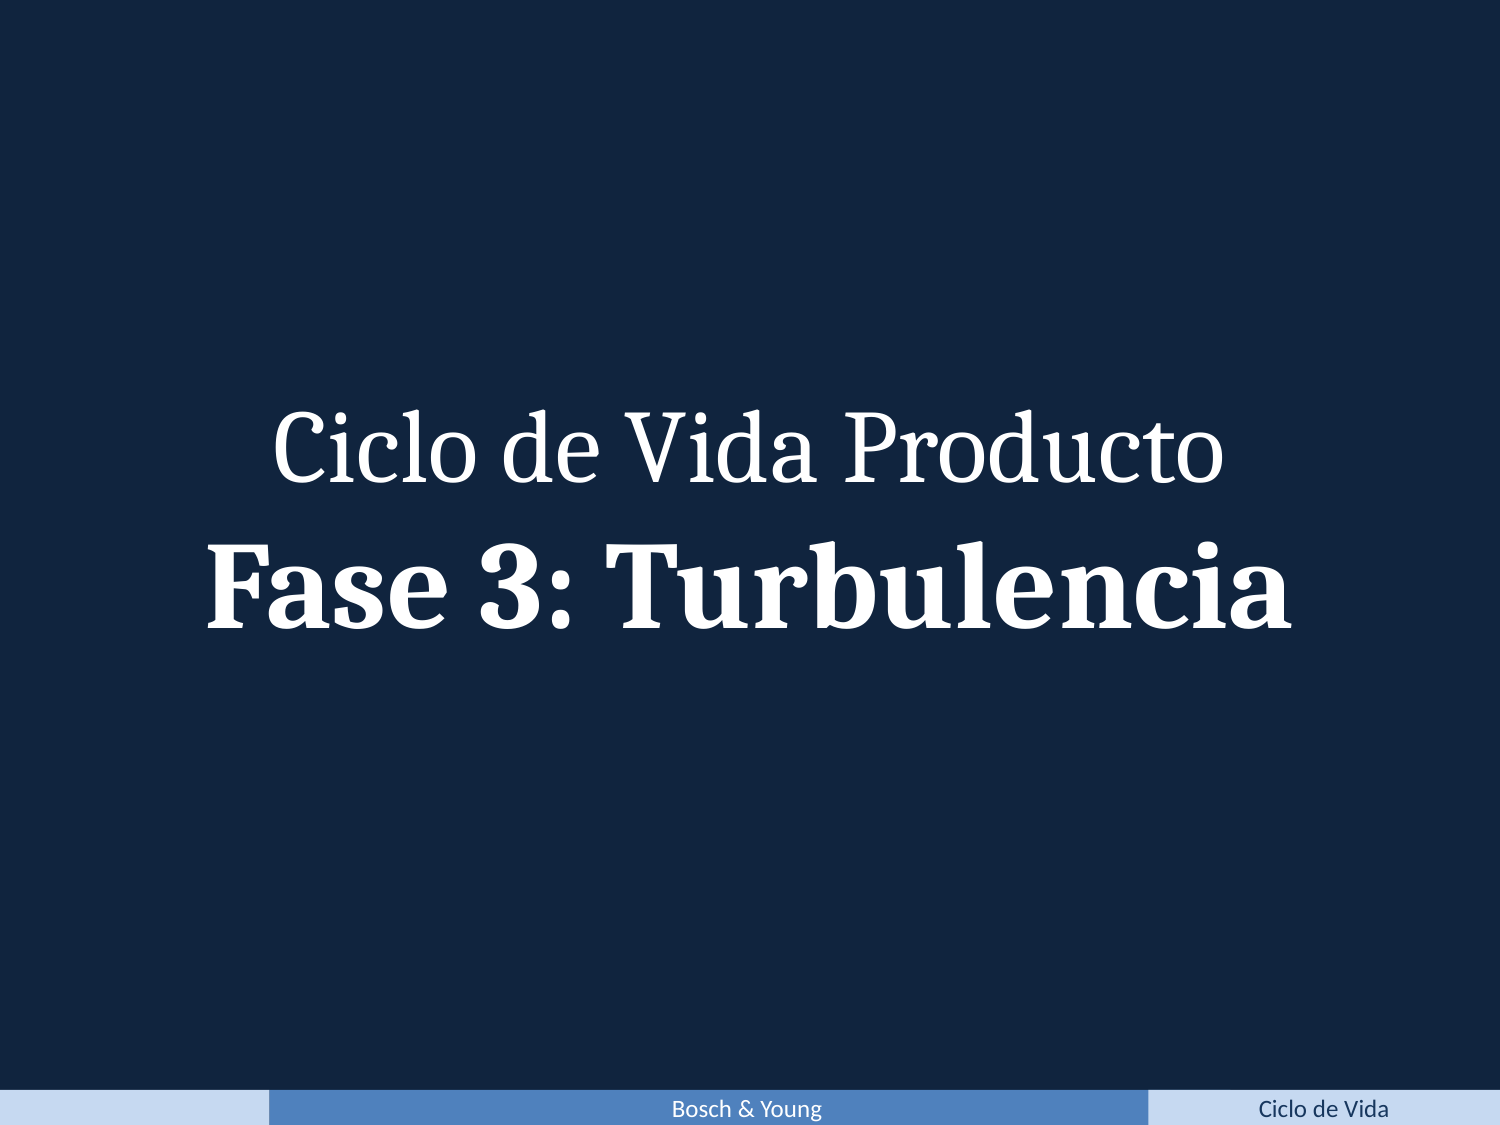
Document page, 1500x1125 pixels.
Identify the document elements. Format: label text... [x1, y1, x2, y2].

text_box Bosch & Young [272, 1088, 1146, 1125]
text_box [0, 1088, 272, 1125]
text_box Ciclo de Vida Producto Fase 3: Turbulencia [0, 361, 1500, 670]
text_box Ciclo de Vida [1146, 1088, 1500, 1125]
